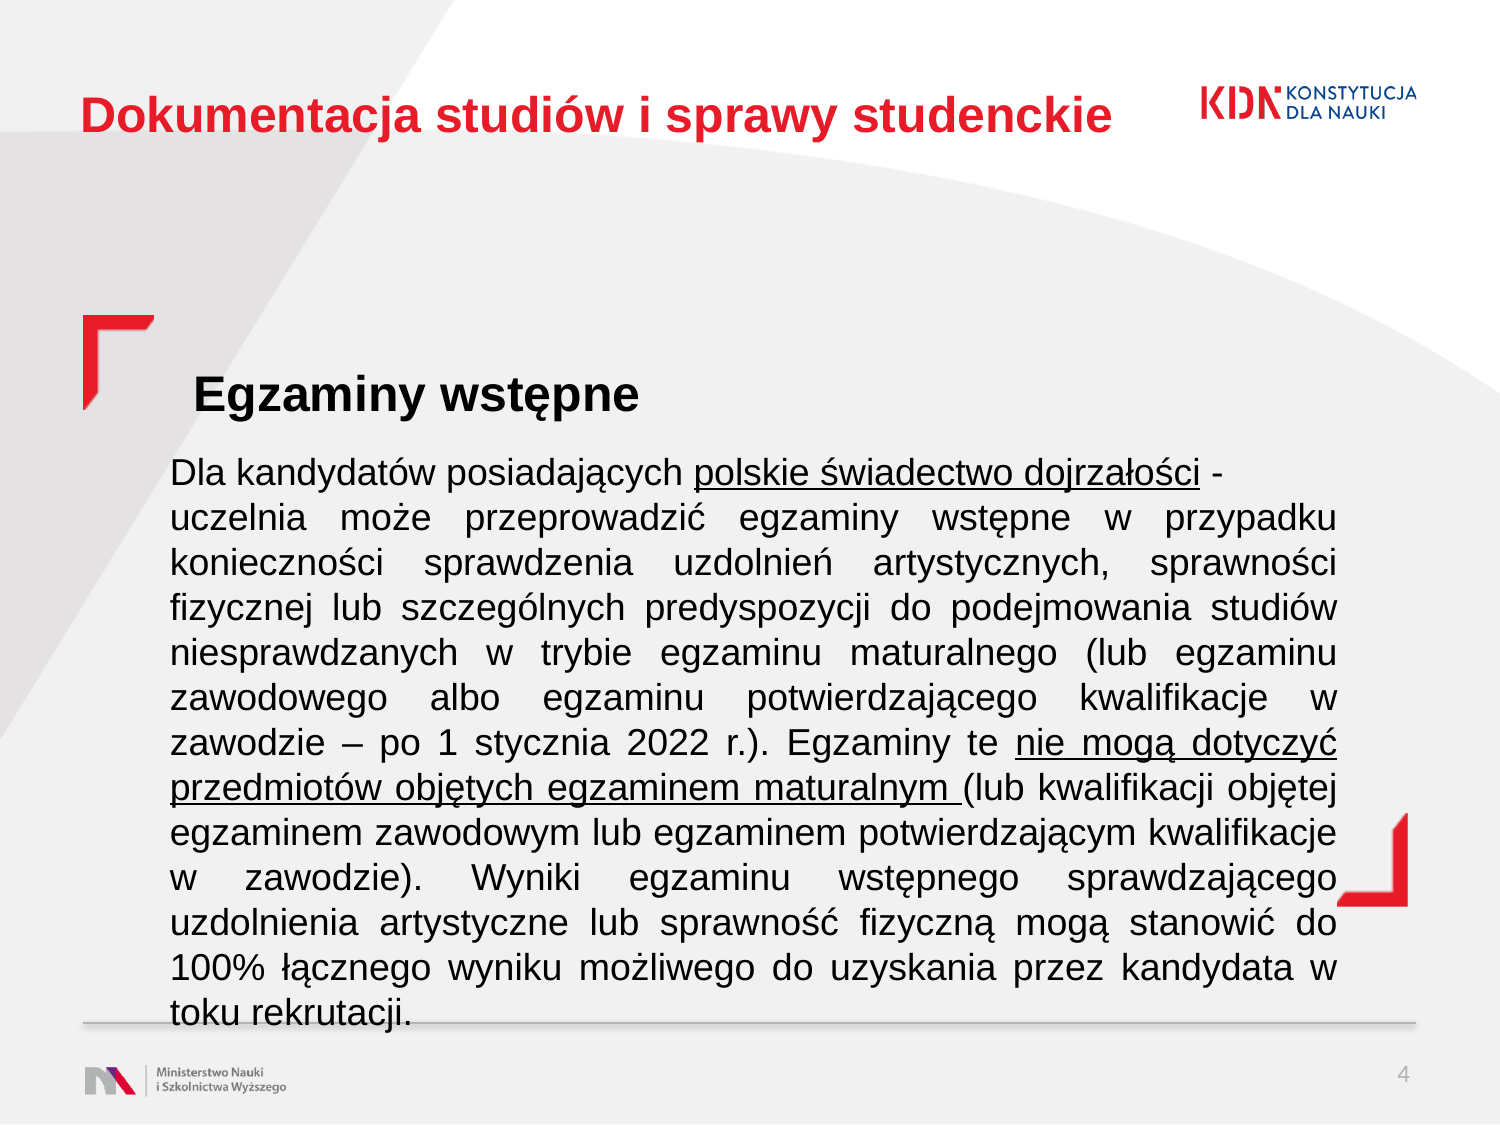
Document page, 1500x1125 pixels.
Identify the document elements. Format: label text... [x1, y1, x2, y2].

text_box Egzaminy wstępne [178, 354, 1156, 429]
slide_number 4 [1074, 1042, 1425, 1103]
list Dla kandydatów posiadających polskie świadectwo dojrzałości - uczelnia może przeprowadzić egzaminy wstępne w przypadku konieczności sprawdzenia uzdolnień artystycznych, sprawności fizycznej lub szczególnych predyspozycji do podejmowania studiów niesprawdzanych w trybie egzaminu maturalnego (lub egzaminu zawodowego albo egzaminu potwierdzającego kwalifikacje w zawodzie – po 1 stycznia 2022 r.). Egzaminy te nie mogą dotyczyć przedmiotów objętych egzaminem maturalnym (lub kwalifikacji objętej egzaminem zawodowym lub egzaminem potwierdzającym kwalifikacje w zawodzie). Wyniki egzaminu wstępnego sprawdzającego uzdolnienia artystyczne lub sprawność fizyczną mogą stanowić do 100% łącznego wyniku możliwego do uzyskania przez kandydata w toku rekrutacji. [112, 440, 1353, 917]
title Dokumentacja studiów i sprawy studenckie [64, 74, 1170, 143]
picture [0, 0, 1500, 1125]
